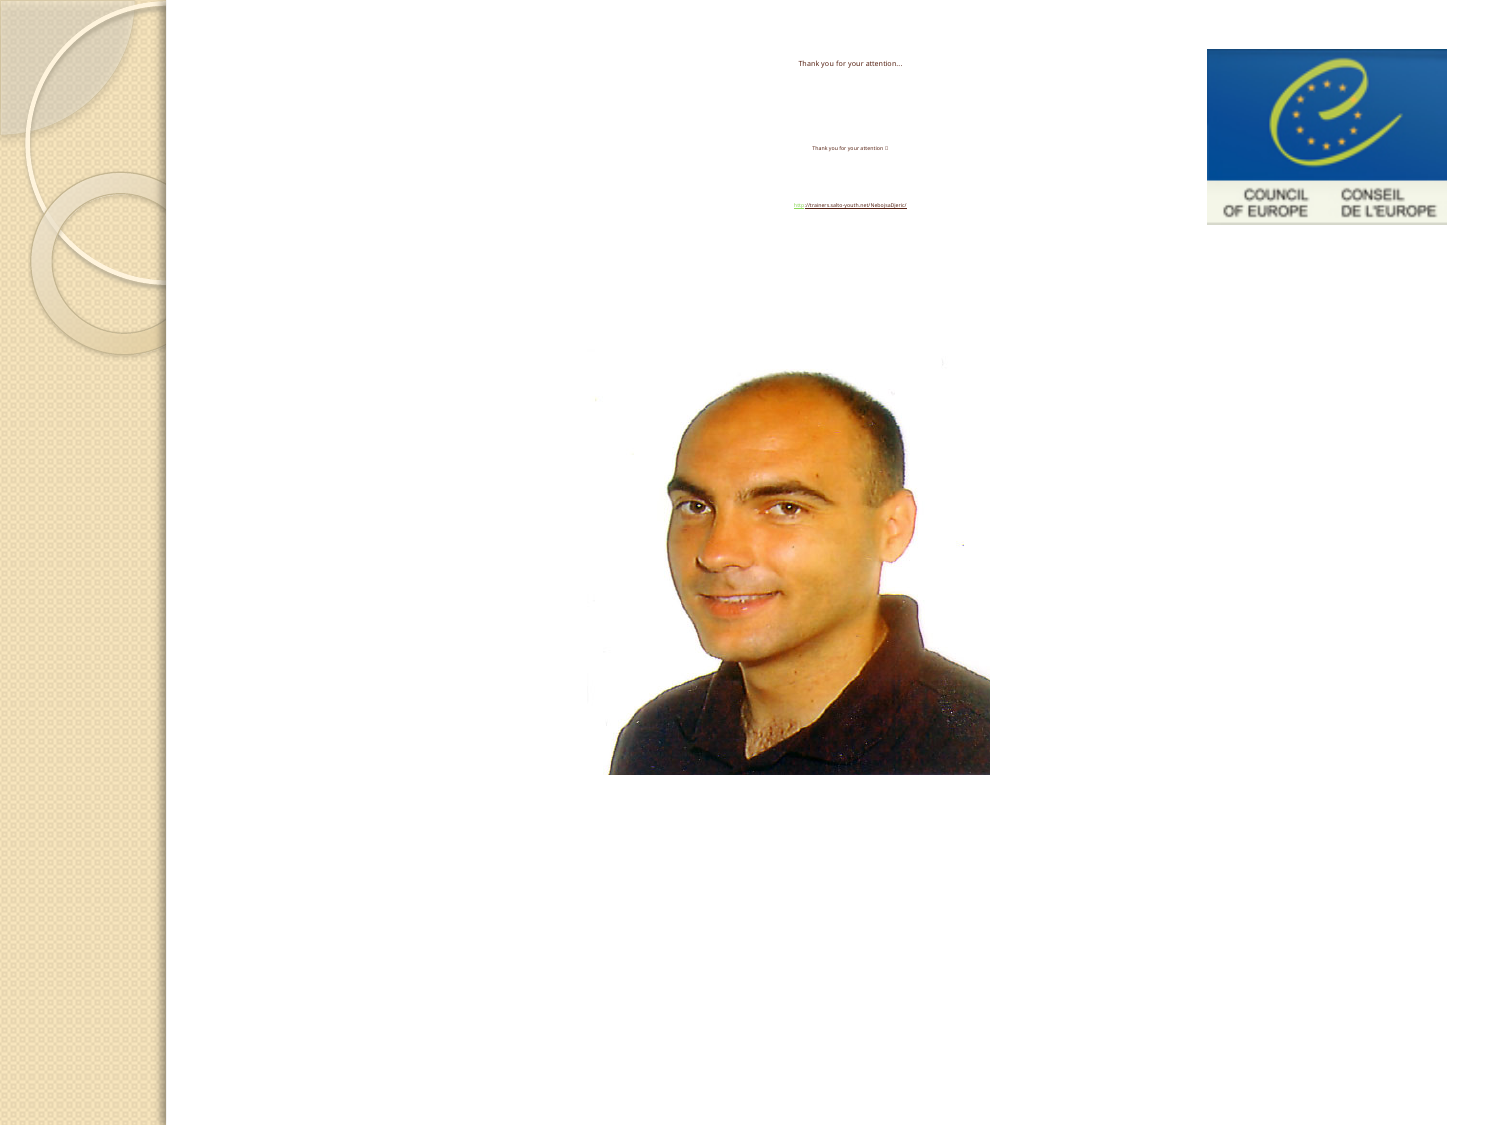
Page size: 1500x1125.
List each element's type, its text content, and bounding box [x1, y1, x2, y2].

title Thank you for your attention... Thank you for your attention  http://trainers.salto-youth.net/NebojsaDjeric/ [235, 45, 1466, 233]
picture [1206, 49, 1447, 226]
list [587, 349, 990, 776]
